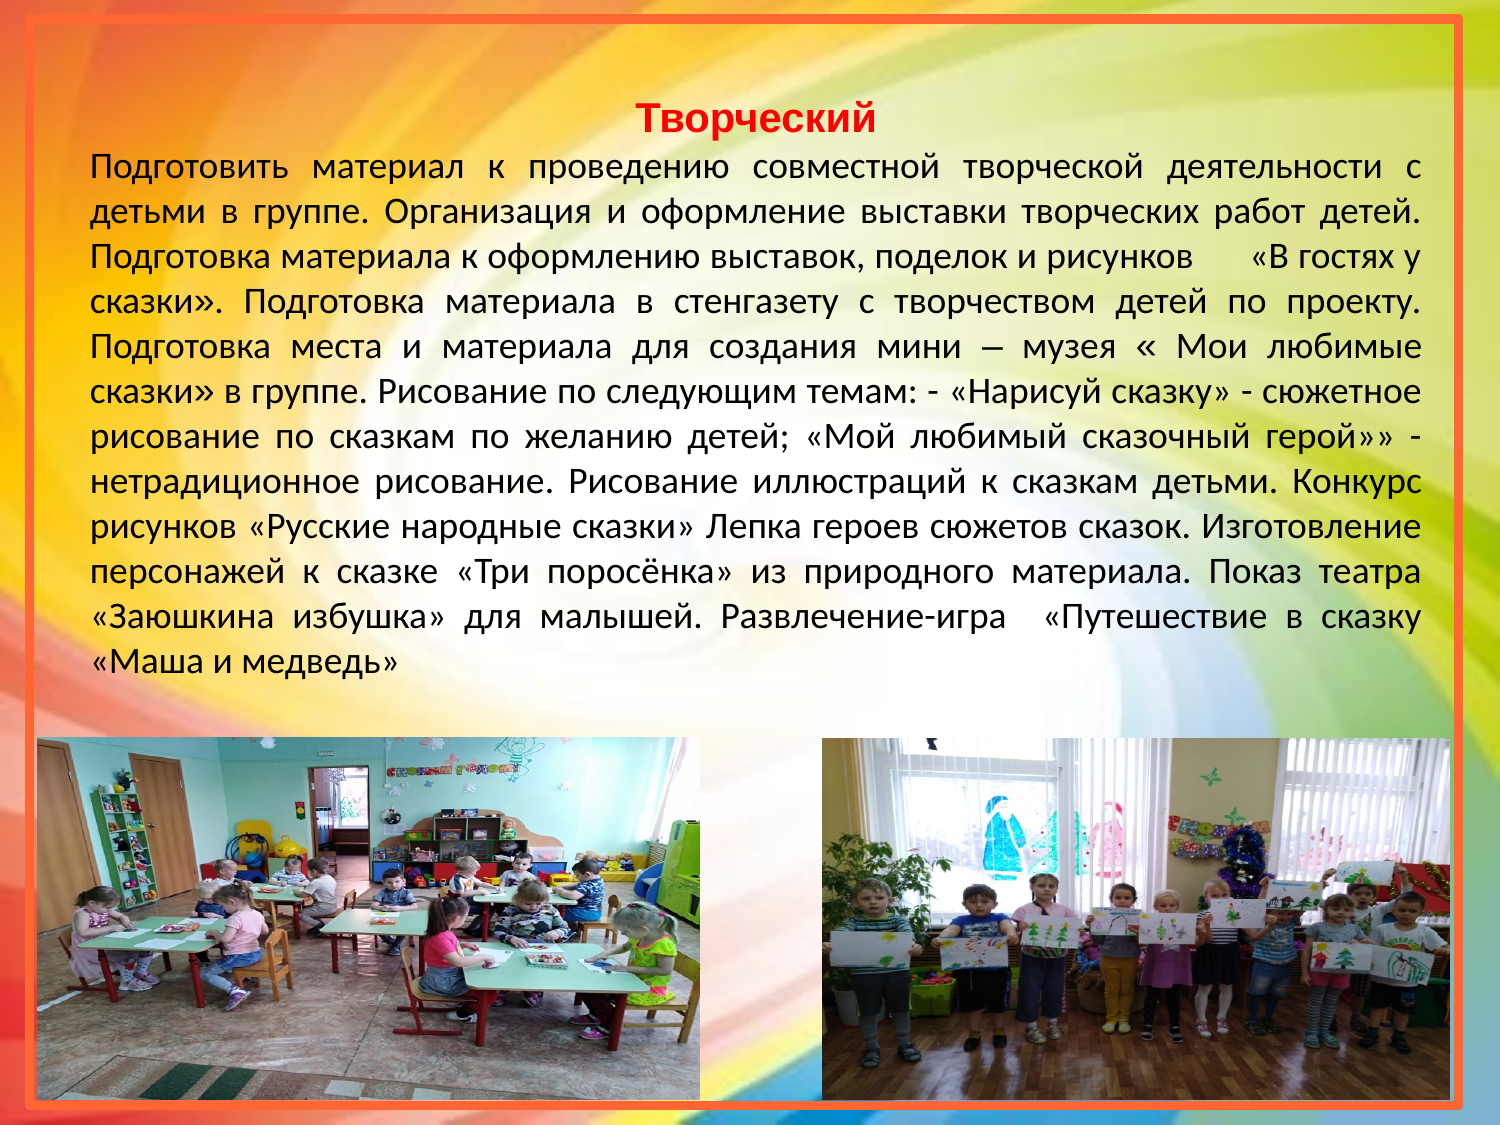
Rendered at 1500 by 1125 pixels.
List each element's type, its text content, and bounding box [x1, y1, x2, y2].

picture [34, 24, 1454, 1101]
picture [0, 0, 1500, 1125]
text_box Творческий Подготовить материал к проведению совместной творческой деятельности с детьми в группе. Организация и оформление выставки творческих работ детей. Подготовка материала к оформлению выставок, поделок и рисунков «В гостях у сказки». Подготовка материала в стенгазету с творчеством детей по проекту. Подготовка места и материала для создания мини – музея « Мои любимые сказки» в группе. Рисование по следующим темам: - «Нарисуй сказку» - сюжетное рисование по сказкам по желанию детей; «Мой любимый сказочный герой»» - нетрадиционное рисование. Рисование иллюстраций к сказкам детьми. Конкурс рисунков «Русские народные сказки» Лепка героев сюжетов сказок. Изготовление персонажей к сказке «Три поросёнка» из природного материала. Показ театра «Заюшкина избушка» для малышей. Развлечение-игра «Путешествие в сказку «Маша и медведь» [74, 83, 1438, 784]
